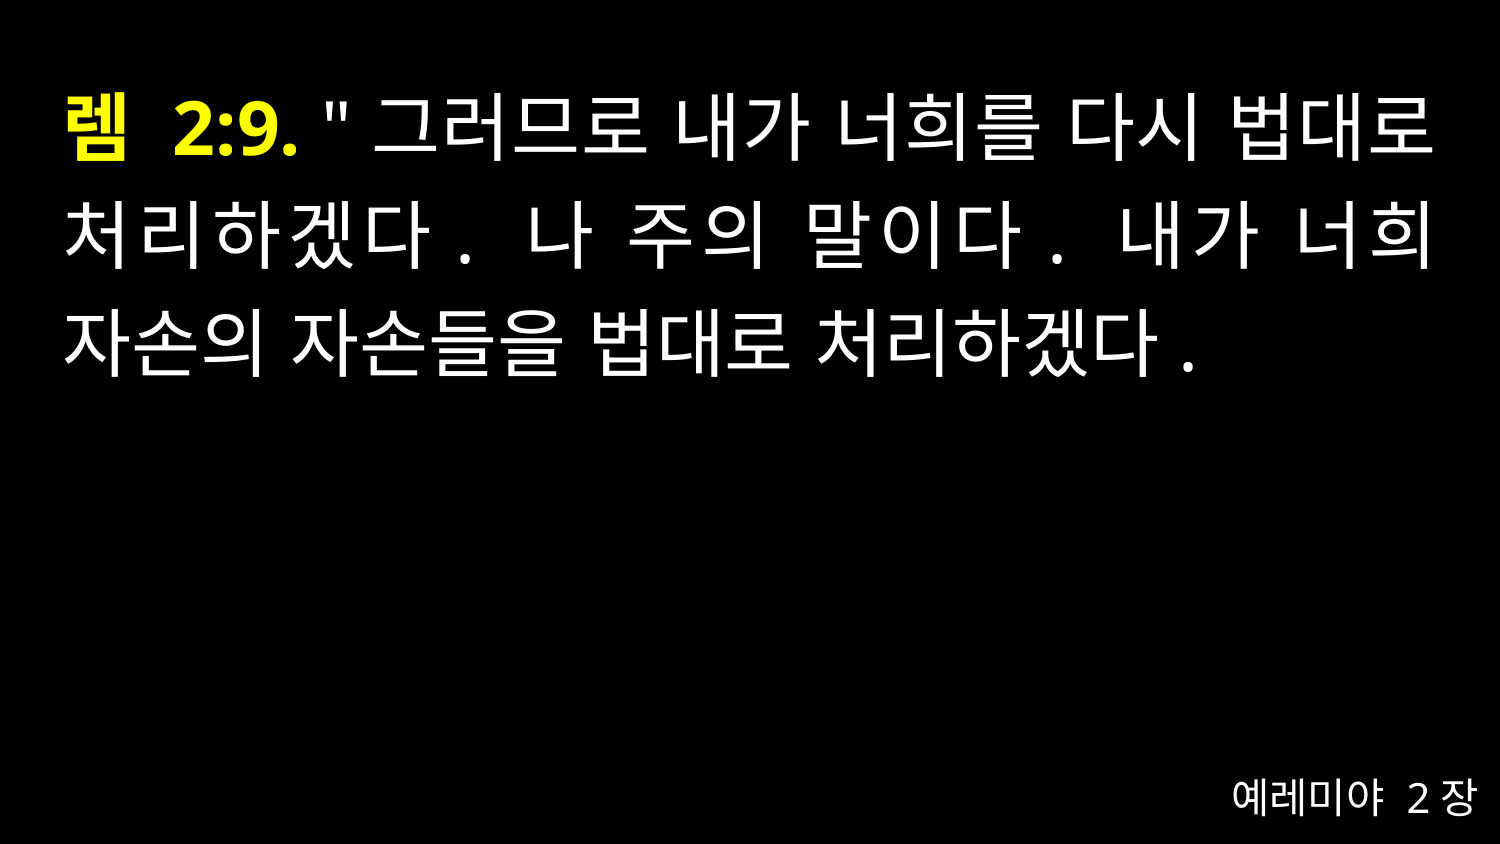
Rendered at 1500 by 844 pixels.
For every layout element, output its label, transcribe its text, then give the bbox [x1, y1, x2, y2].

title 렘 2:9. "그러므로 내가 너희를 다시 법대로 처리하겠다. 나 주의 말이다. 내가 너희 자손의 자손들을 법대로 처리하겠다. [0, 0, 1500, 844]
subtitle 예레미야 2장 [916, 770, 1500, 844]
